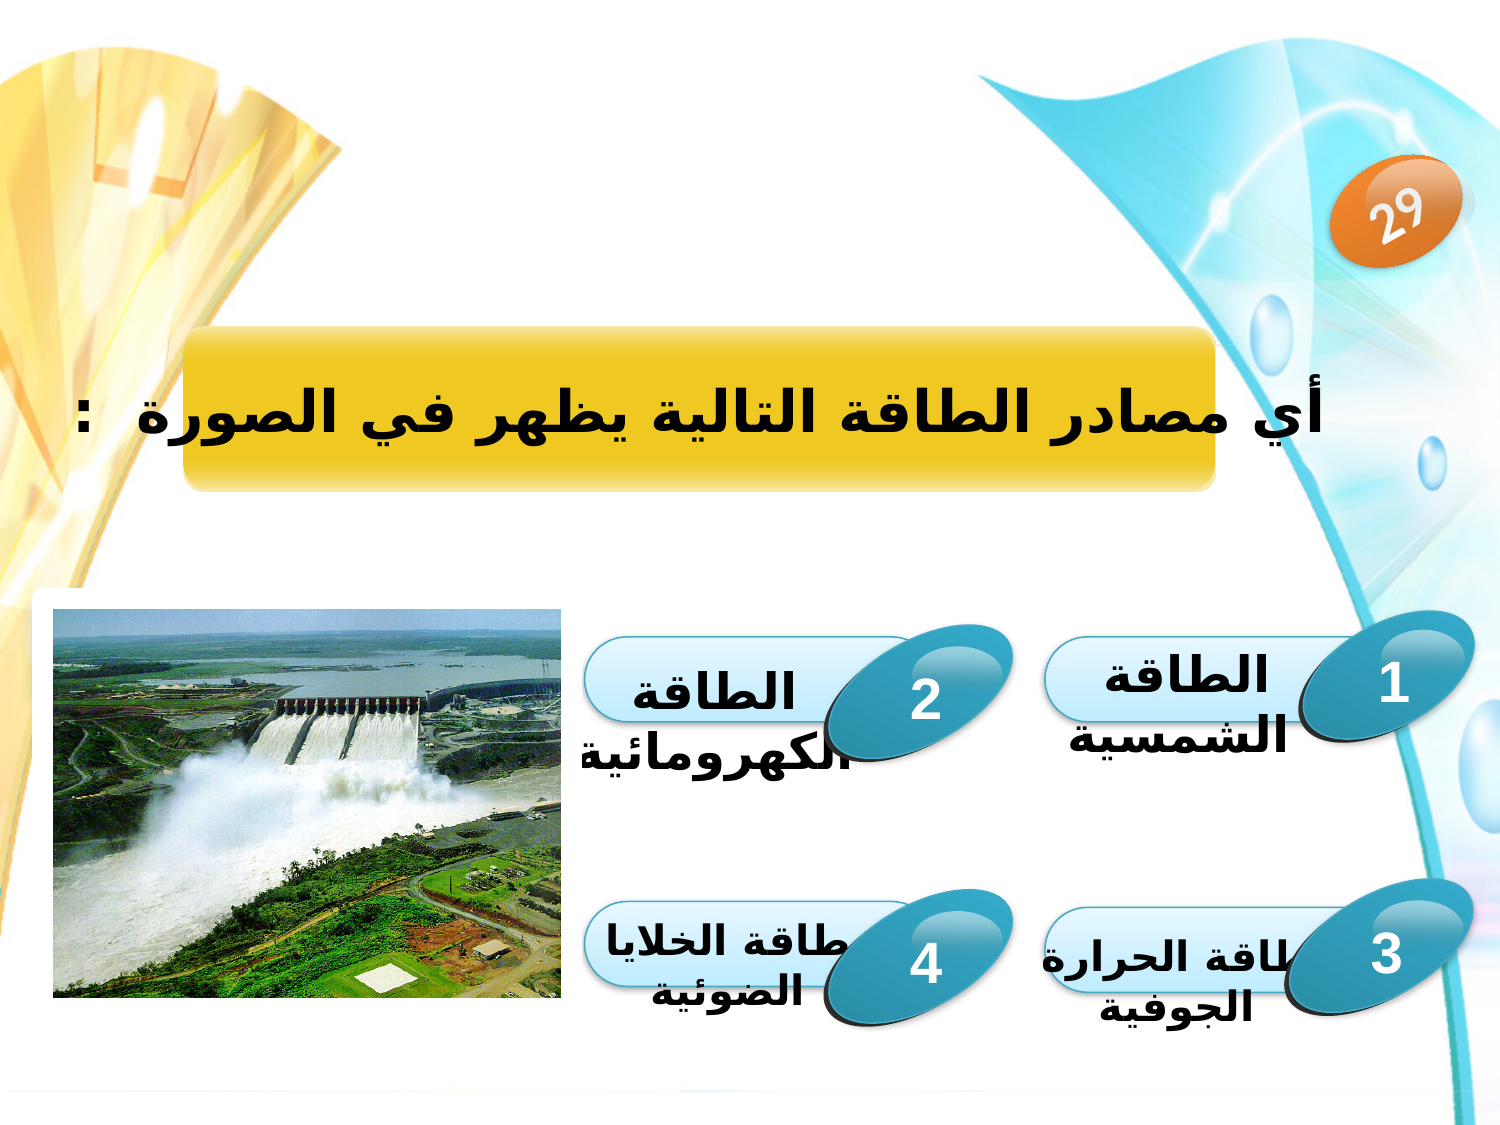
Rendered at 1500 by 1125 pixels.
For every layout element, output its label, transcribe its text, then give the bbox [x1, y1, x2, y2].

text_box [572, 901, 1022, 1012]
text_box 29 [1330, 178, 1418, 268]
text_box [182, 325, 1216, 492]
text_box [1044, 623, 1483, 731]
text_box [1021, 894, 1483, 1001]
picture [0, 0, 1500, 1125]
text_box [565, 636, 1022, 747]
